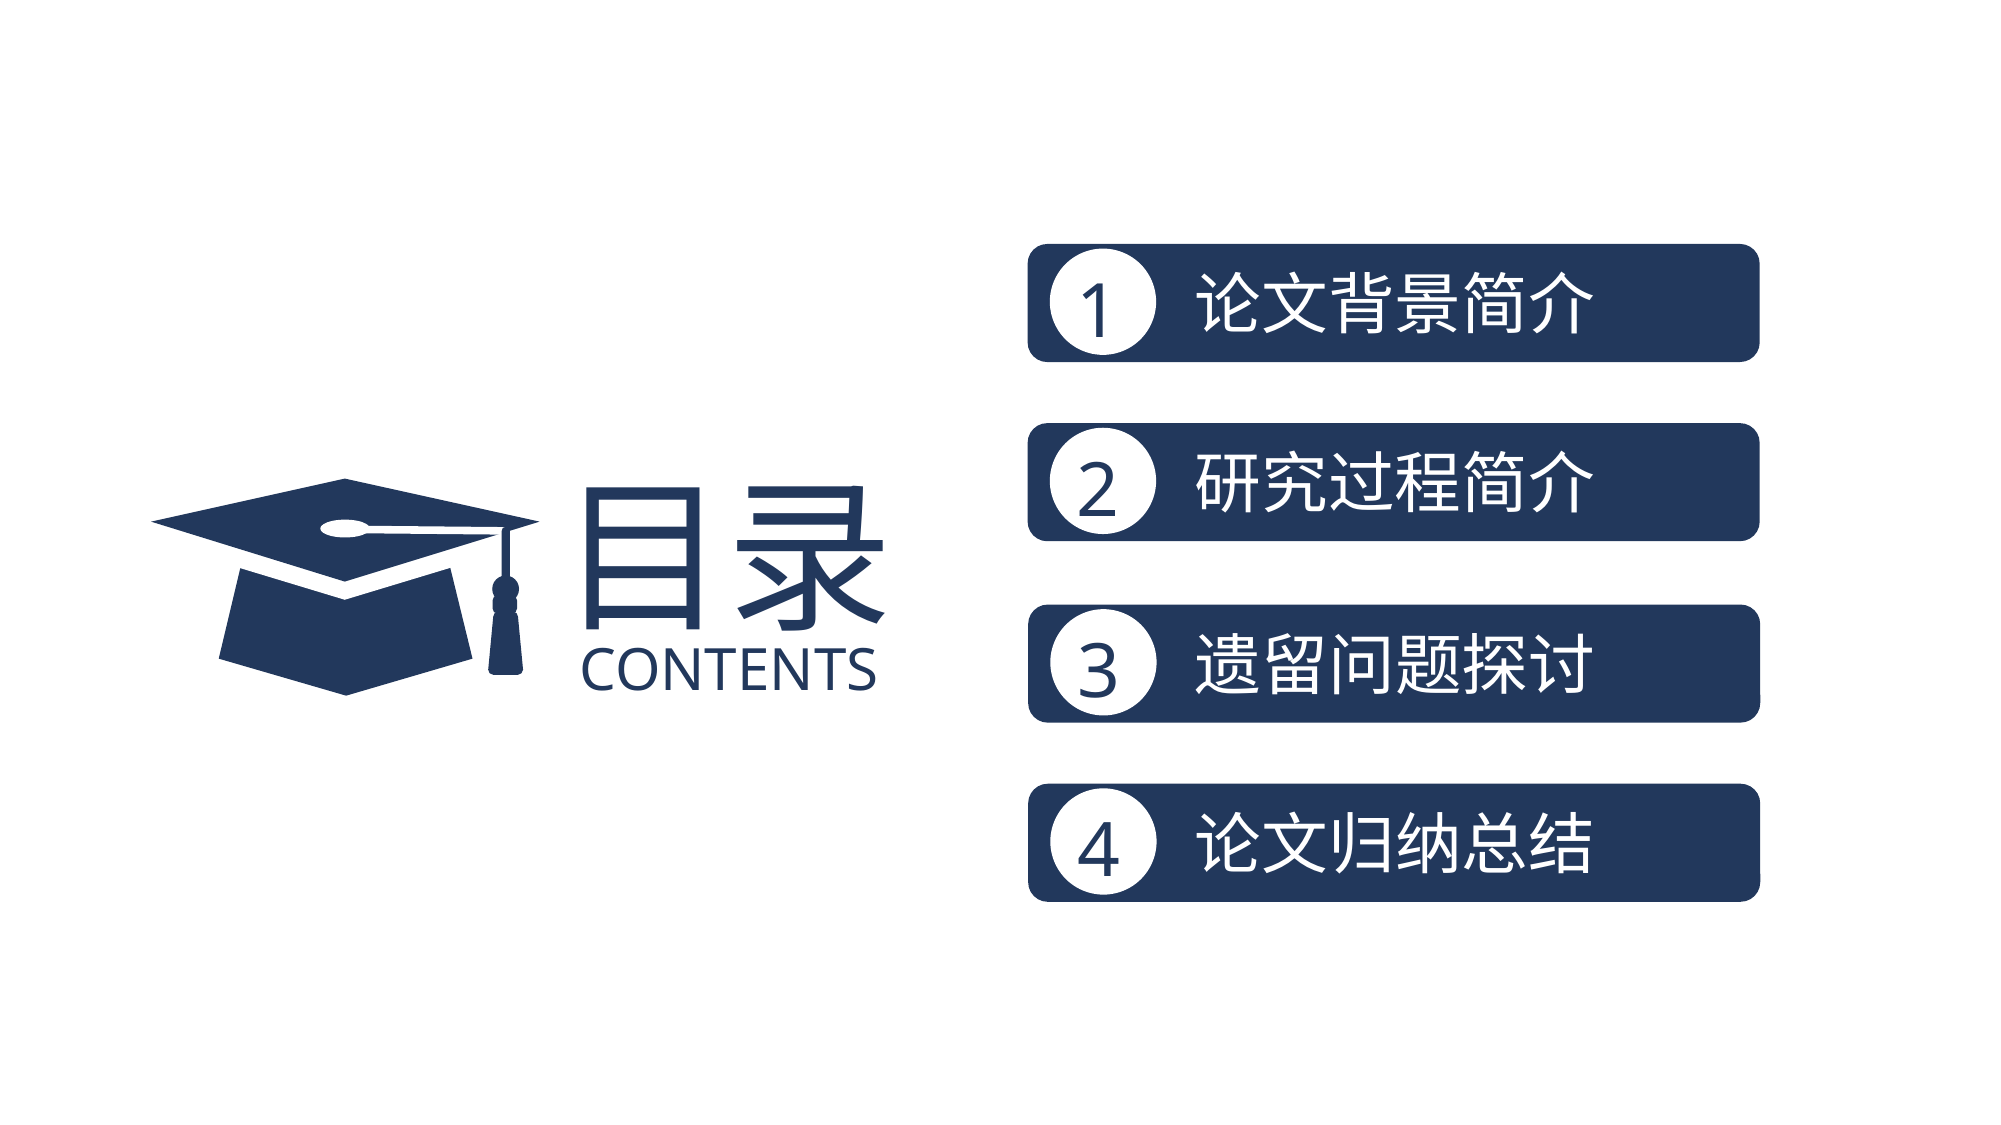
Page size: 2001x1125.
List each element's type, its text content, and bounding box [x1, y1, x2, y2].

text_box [1027, 243, 1760, 363]
text_box 目录 [545, 443, 934, 658]
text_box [1028, 604, 1761, 723]
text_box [1027, 423, 1760, 542]
text_box CONTENTS [564, 624, 918, 710]
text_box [1028, 783, 1761, 902]
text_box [149, 478, 540, 696]
